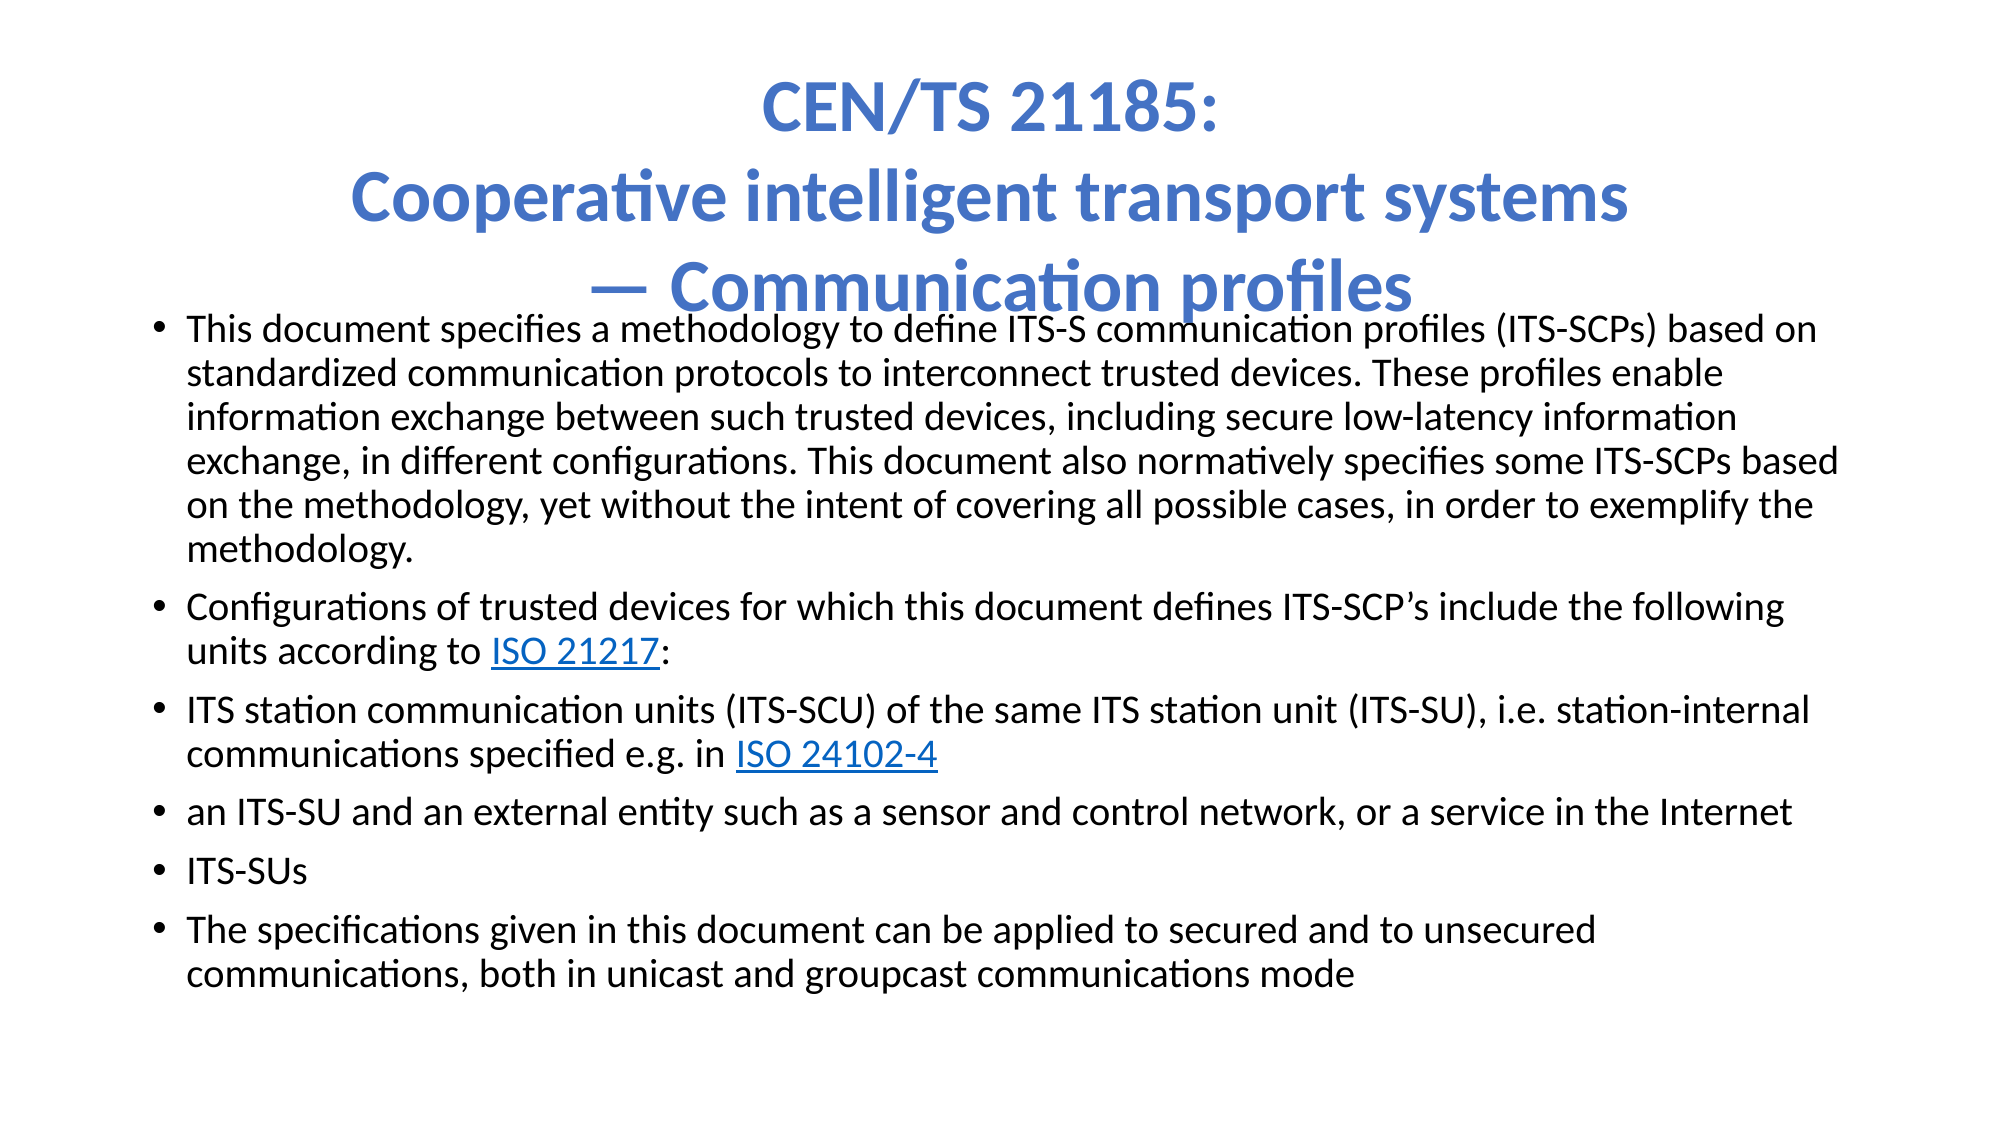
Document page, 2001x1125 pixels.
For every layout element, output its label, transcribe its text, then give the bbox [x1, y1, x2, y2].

list This document specifies a methodology to define ITS-S communication profiles (ITS-SCPs) based on standardized communication protocols to interconnect trusted devices. These profiles enable information exchange between such trusted devices, including secure low-latency information exchange, in different configurations. This document also normatively specifies some ITS-SCPs based on the methodology, yet without the intent of covering all possible cases, in order to exemplify the methodology. Configurations of trusted devices for which this document defines ITS-SCP’s include the following units according to ISO 21217: ITS station communication units (ITS-SCU) of the same ITS station unit (ITS-SU), i.e. station-internal communications specified e.g. in ISO 24102-4 an ITS-SU and an external entity such as a sensor and control network, or a service in the Internet ITS-SUs The specifications given in this document can be applied to secured and to unsecured communications, both in unicast and groupcast communications mode [137, 299, 1863, 1014]
text_box CEN/TS 21185: Cooperative intelligent transport systems — Communication profiles [336, 48, 1664, 334]
